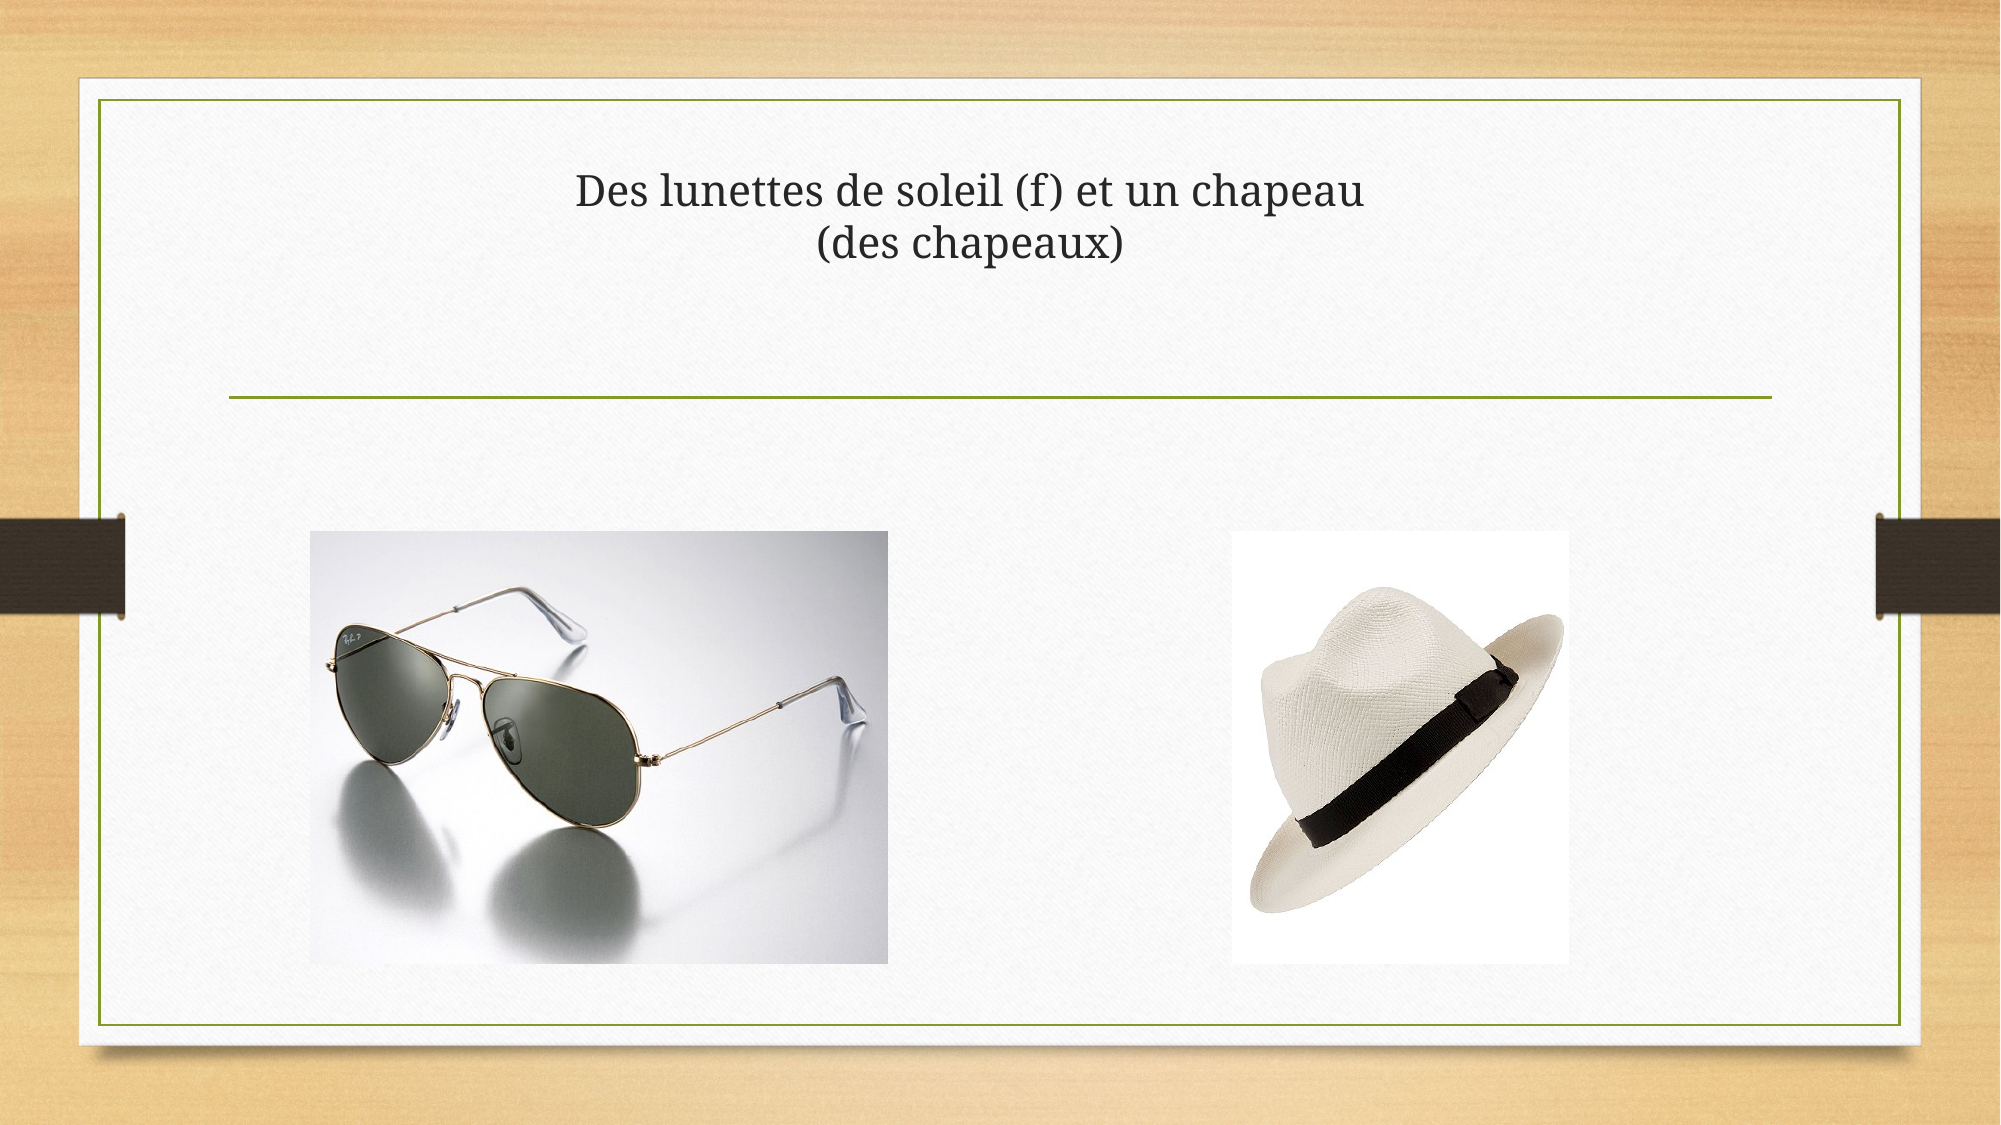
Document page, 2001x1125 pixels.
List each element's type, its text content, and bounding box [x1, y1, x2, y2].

picture [0, 0, 2001, 1125]
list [310, 531, 889, 964]
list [1232, 531, 1570, 964]
title Des lunettes de soleil (f) et un chapeau (des chapeaux) [88, 155, 1864, 275]
